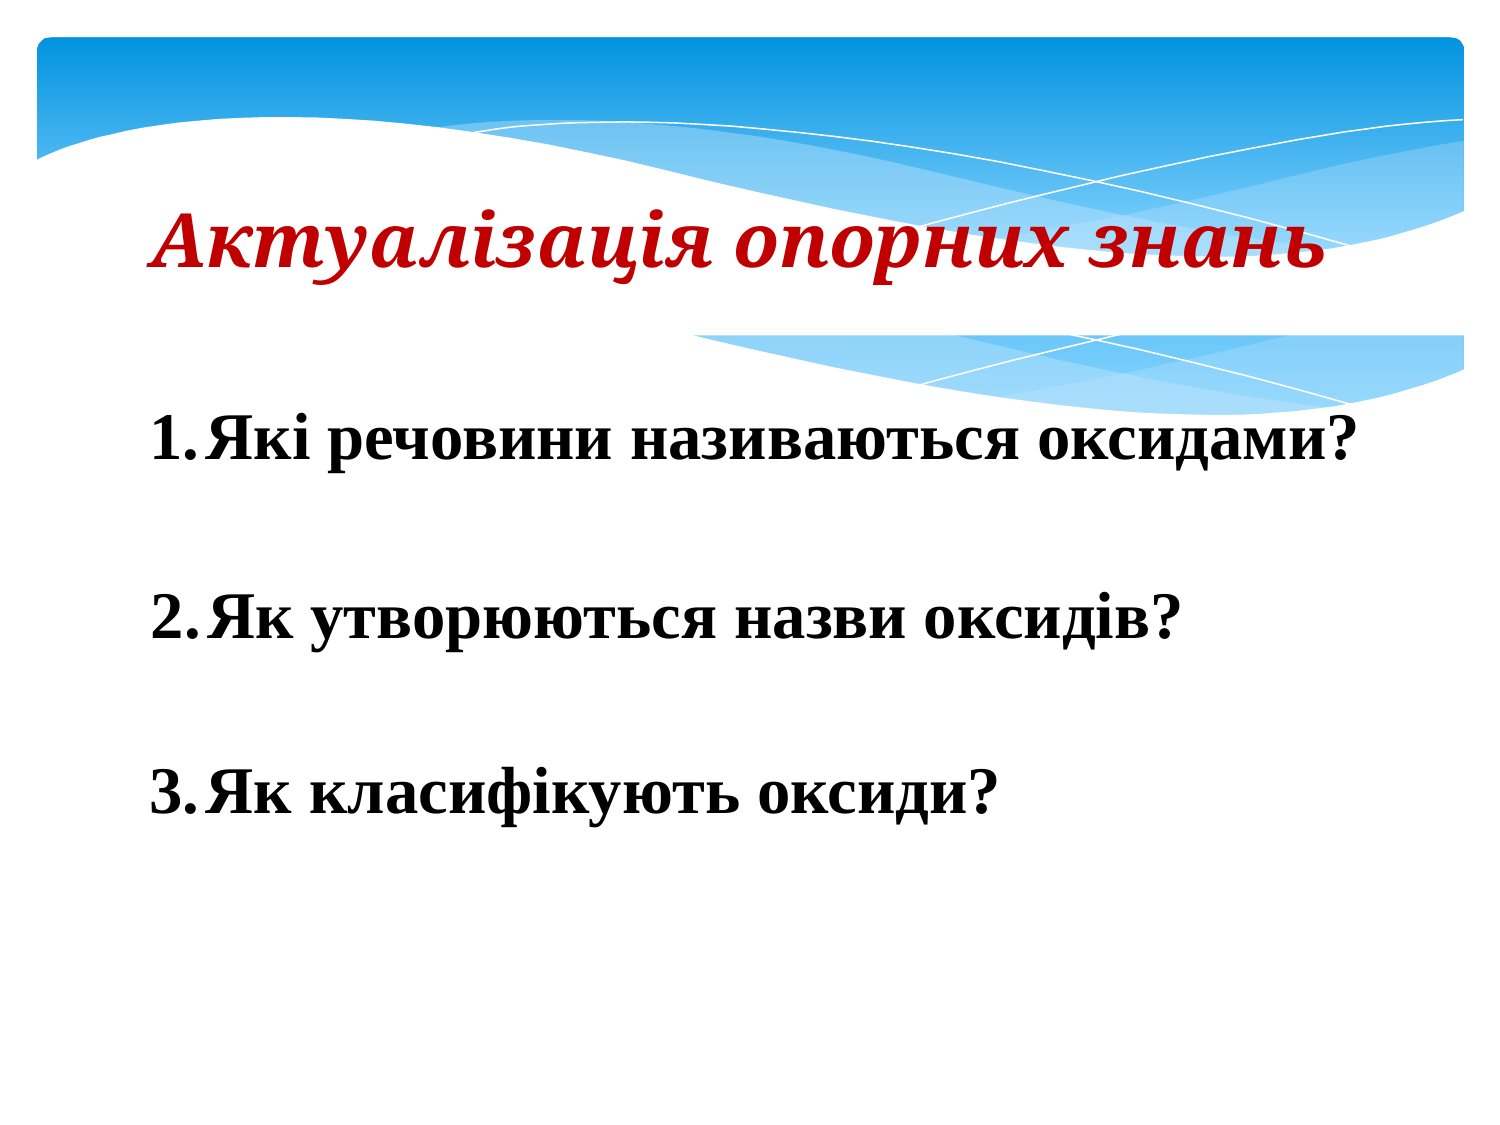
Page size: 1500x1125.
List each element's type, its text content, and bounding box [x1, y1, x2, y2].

text_box Як класифікують оксиди? [134, 739, 1025, 836]
text_box Які речовини називаються оксидами? [134, 385, 1388, 482]
text_box Актуалізація опорних знань [135, 184, 1371, 291]
text_box Як утворюються назви оксидів? [135, 564, 1210, 661]
